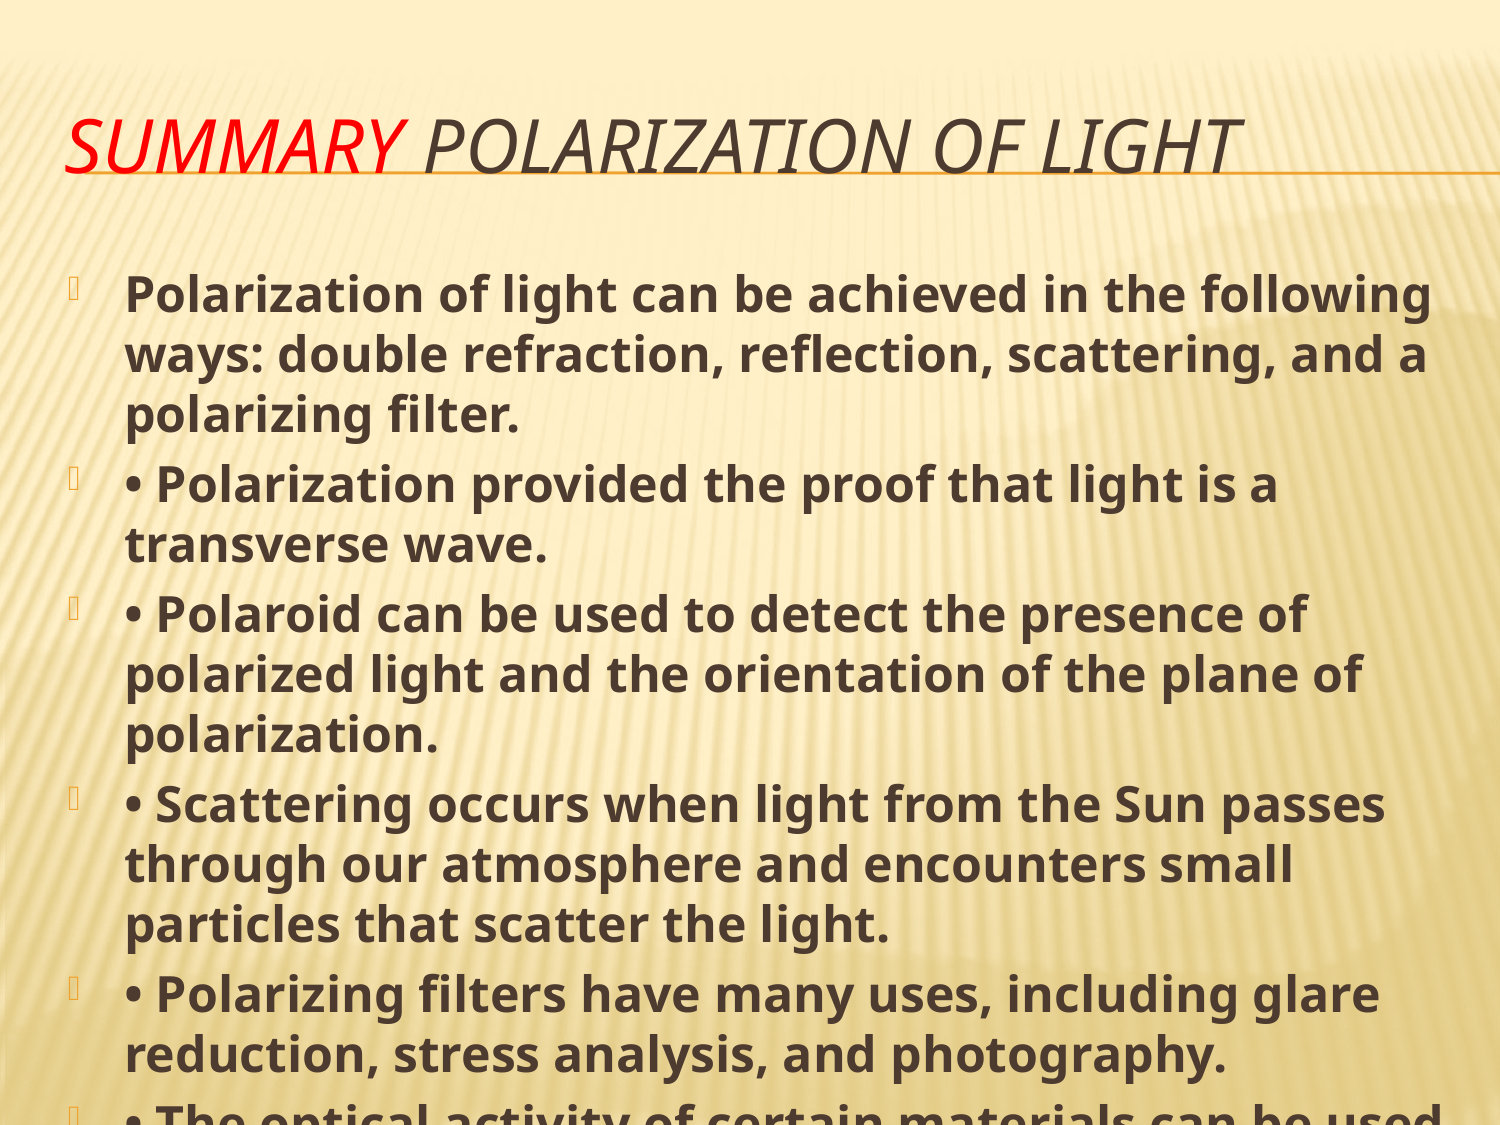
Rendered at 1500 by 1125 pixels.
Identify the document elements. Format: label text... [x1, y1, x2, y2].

list Polarization of light can be achieved in the following ways: double refraction, reflection, scattering, and a polarizing filter. • Polarization provided the proof that light is a transverse wave. • Polaroid can be used to detect the presence of polarized light and the orientation of the plane of polarization. • Scattering occurs when light from the Sun passes through our atmosphere and encounters small particles that scatter the light. • Polarizing filters have many uses, including glare reduction, stress analysis, and photography. • The optical activity of certain materials can be used to help identify some substances. [53, 254, 1475, 1106]
title SUMMARY Polarization of Light [50, 75, 1475, 213]
